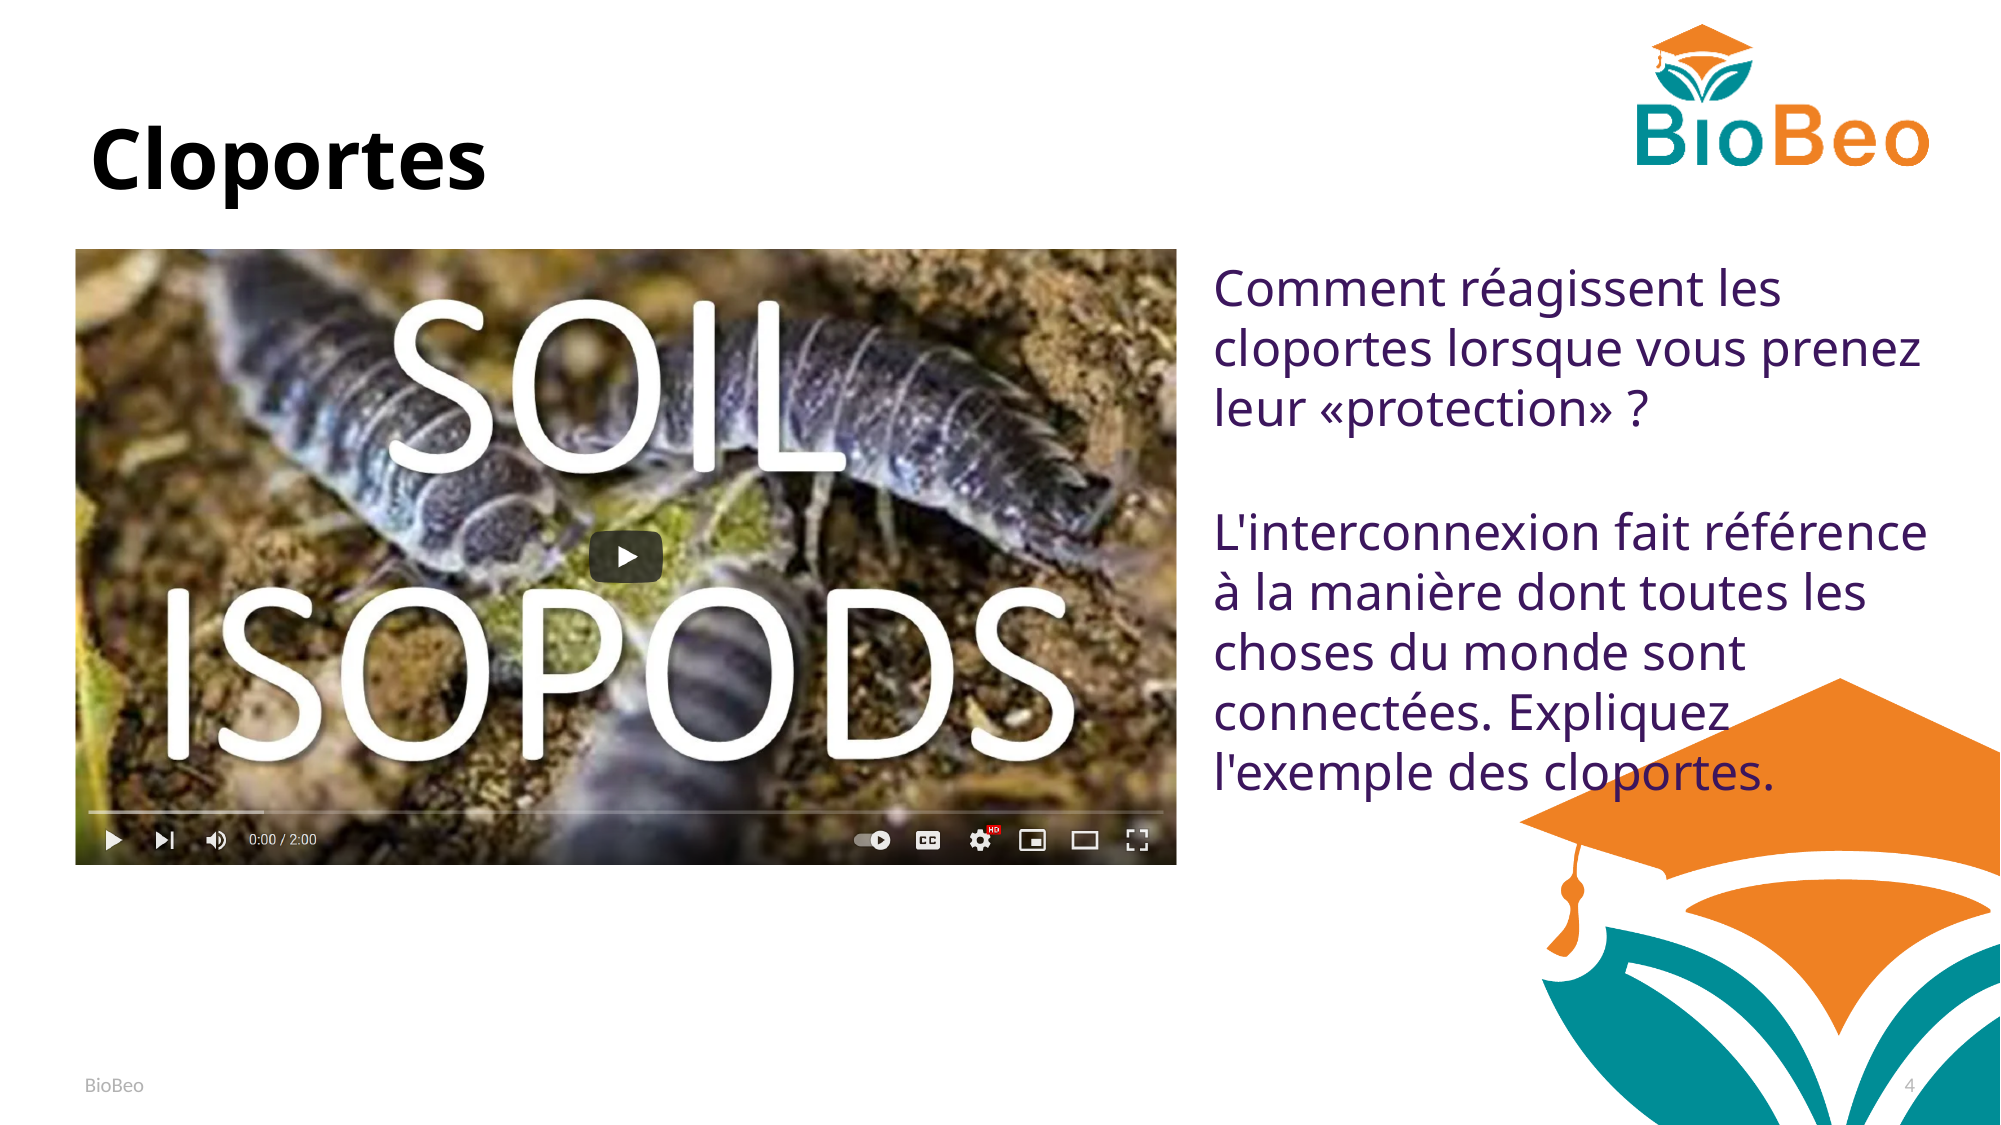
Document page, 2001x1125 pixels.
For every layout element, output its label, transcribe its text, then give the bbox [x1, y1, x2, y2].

footer BioBeo [69, 1065, 1805, 1103]
title Cloportes [74, 88, 1935, 237]
picture [74, 249, 1178, 865]
picture [1478, 618, 2000, 1125]
subtitle Comment réagissent les cloportes lorsque vous prenez leur «protection» ? L'interconnexion fait référence à la manière dont toutes les choses du monde sont connectées. Expliquez l'exemple des cloportes. [1183, 249, 1965, 1037]
picture [1635, 22, 1931, 88]
slide_number 4 [1818, 1065, 1931, 1103]
